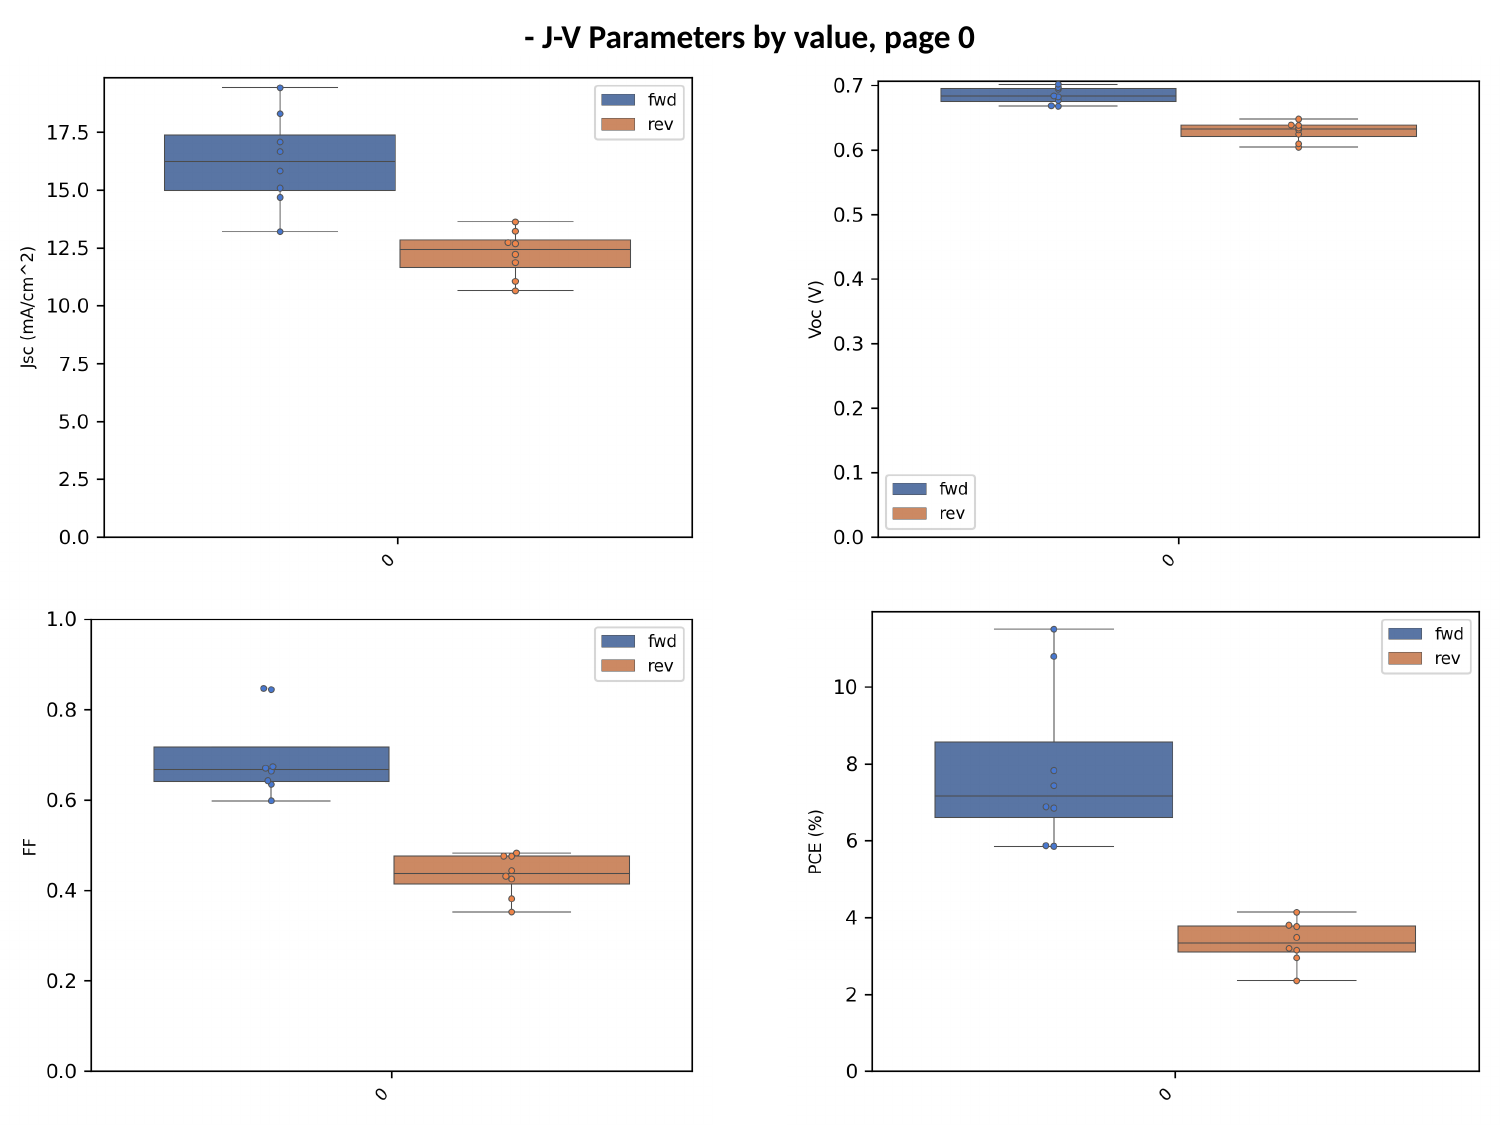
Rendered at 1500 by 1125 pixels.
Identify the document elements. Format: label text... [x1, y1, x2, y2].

title - J-V Parameters by value, page 0 [0, 0, 1500, 75]
picture [787, 56, 1500, 1125]
picture [0, 56, 713, 1125]
